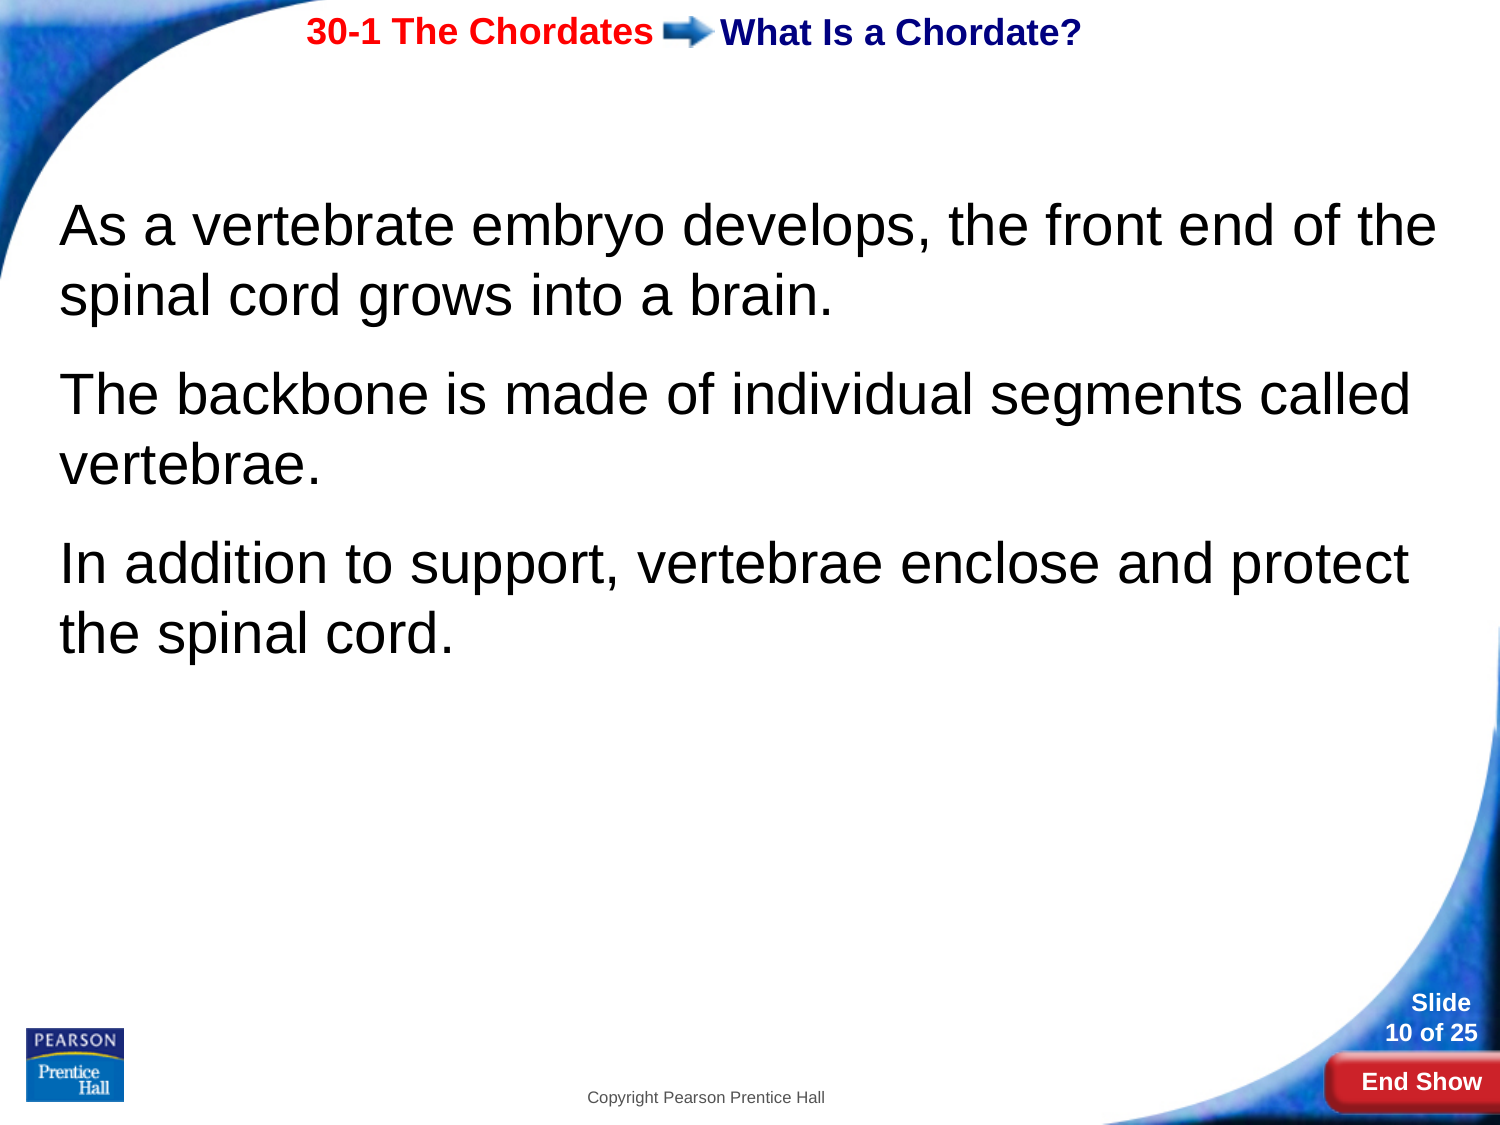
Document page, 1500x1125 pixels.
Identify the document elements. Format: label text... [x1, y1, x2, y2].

footer Copyright Pearson Prentice Hall [468, 1078, 945, 1105]
picture [0, 0, 1500, 1125]
list As a vertebrate embryo develops, the front end of the spinal cord grows into a brain. The backbone is made of individual segments called vertebrae. In addition to support, vertebrae enclose and protect the spinal cord. [44, 179, 1463, 976]
title What Is a Chordate? [704, 0, 1375, 76]
